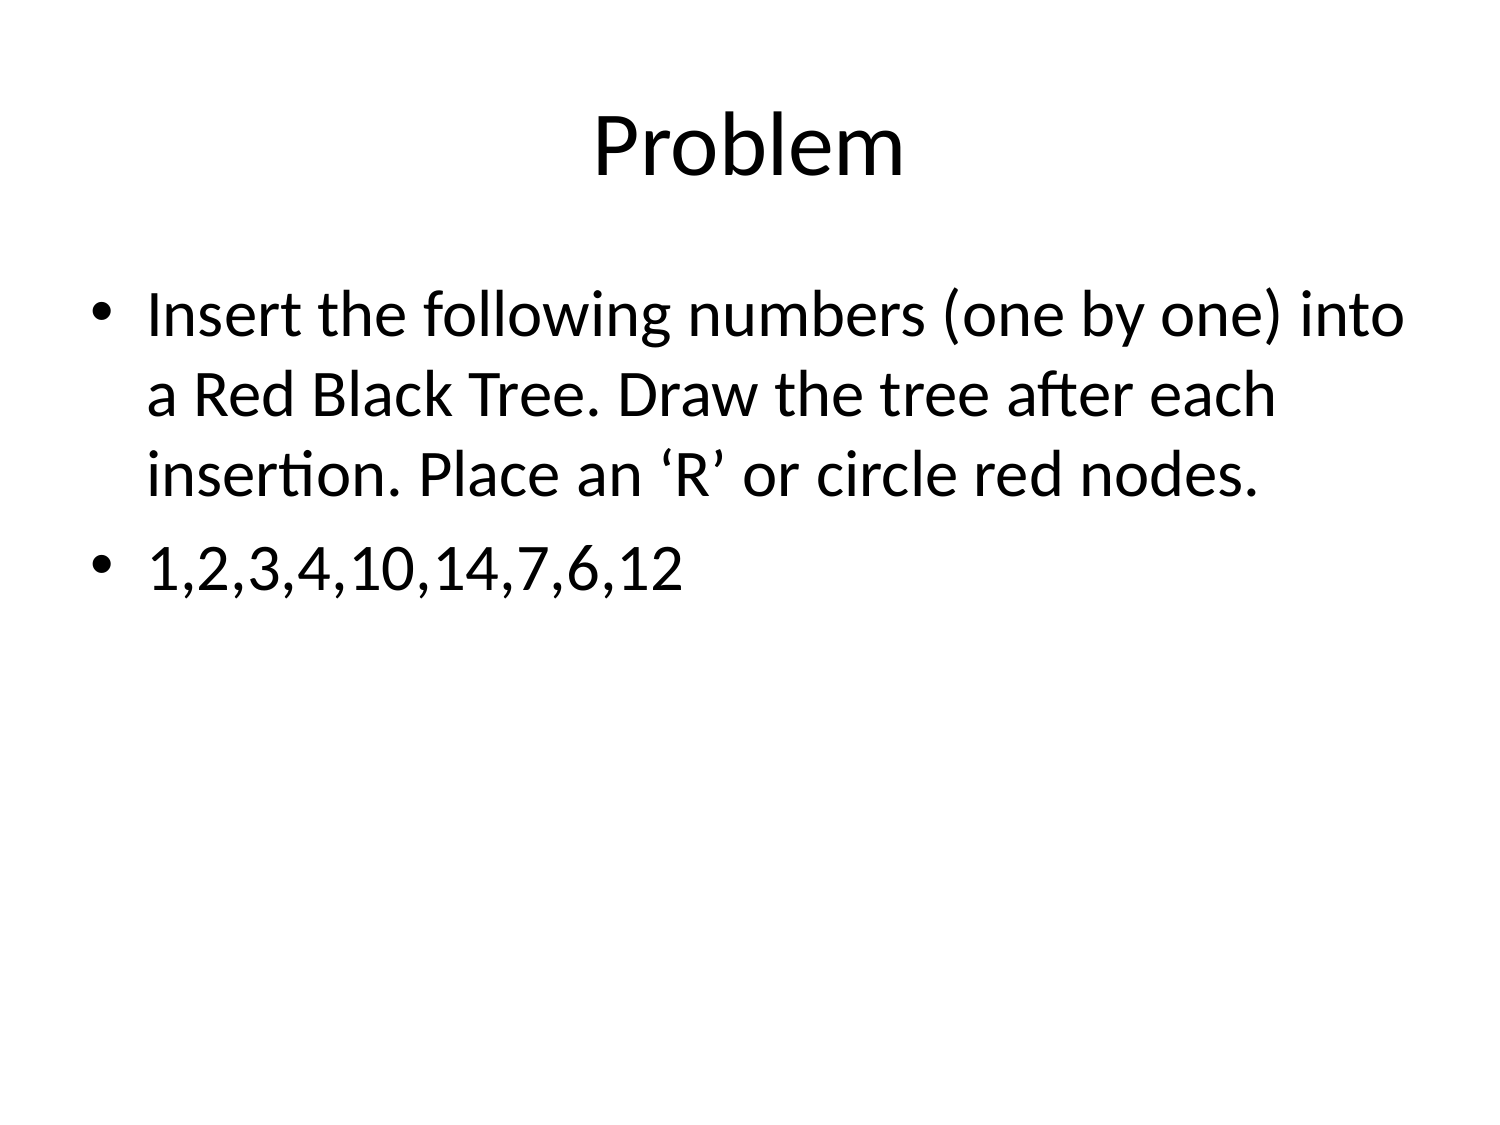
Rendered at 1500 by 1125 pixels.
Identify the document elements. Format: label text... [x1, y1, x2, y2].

title Problem [75, 45, 1425, 233]
list Insert the following numbers (one by one) into a Red Black Tree. Draw the tree after each insertion. Place an ‘R’ or circle red nodes. 1,2,3,4,10,14,7,6,12 [75, 262, 1425, 1005]
